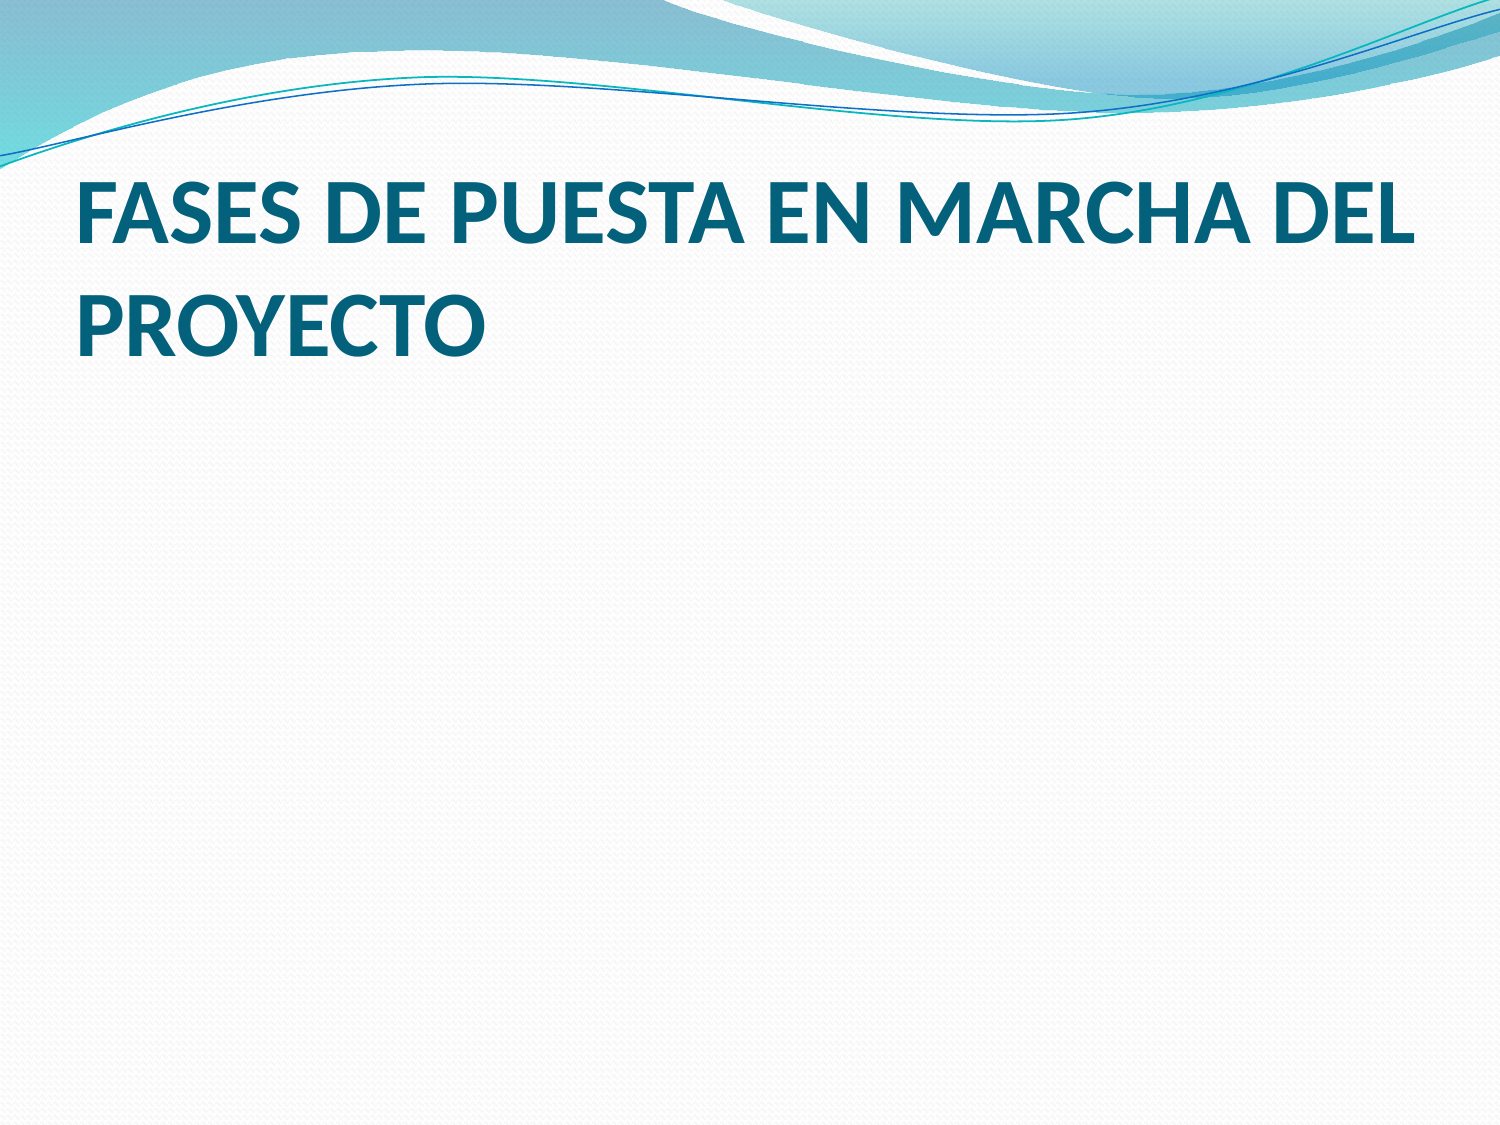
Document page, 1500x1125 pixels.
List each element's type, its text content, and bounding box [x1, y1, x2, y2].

title FASES DE PUESTA EN MARCHA DEL PROYECTO [75, 140, 1438, 375]
